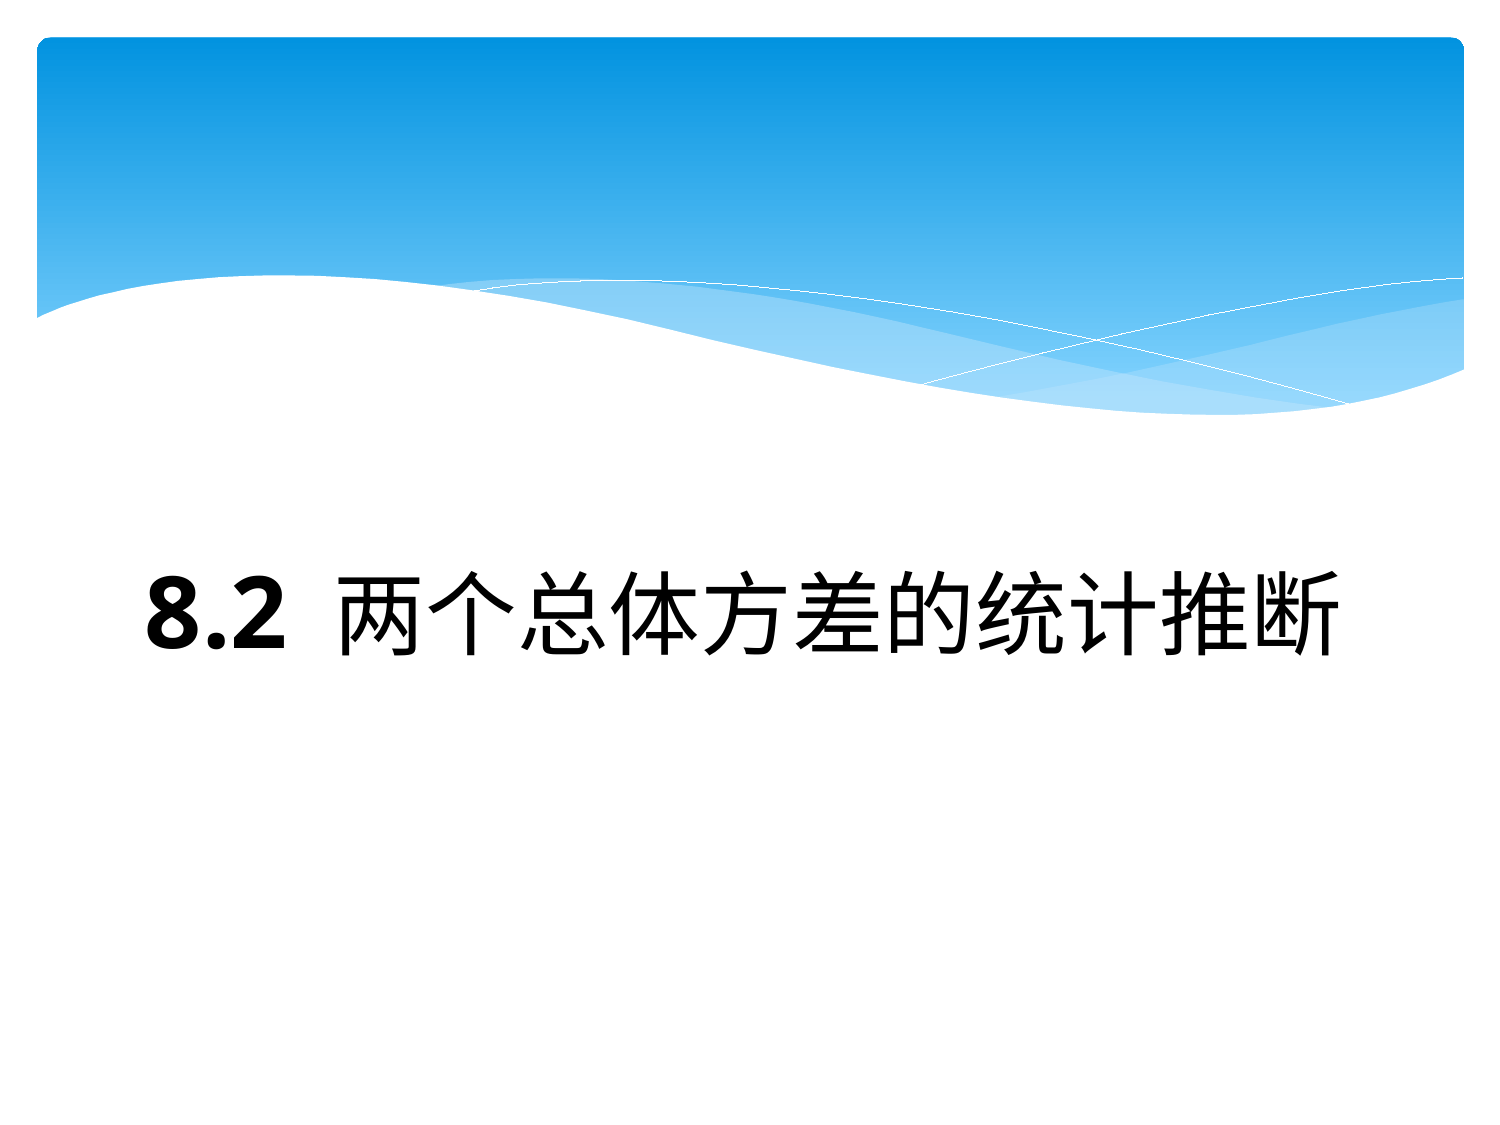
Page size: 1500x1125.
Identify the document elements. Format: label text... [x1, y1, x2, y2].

list 8.2 两个总体方差的统计推断 [100, 326, 1388, 893]
